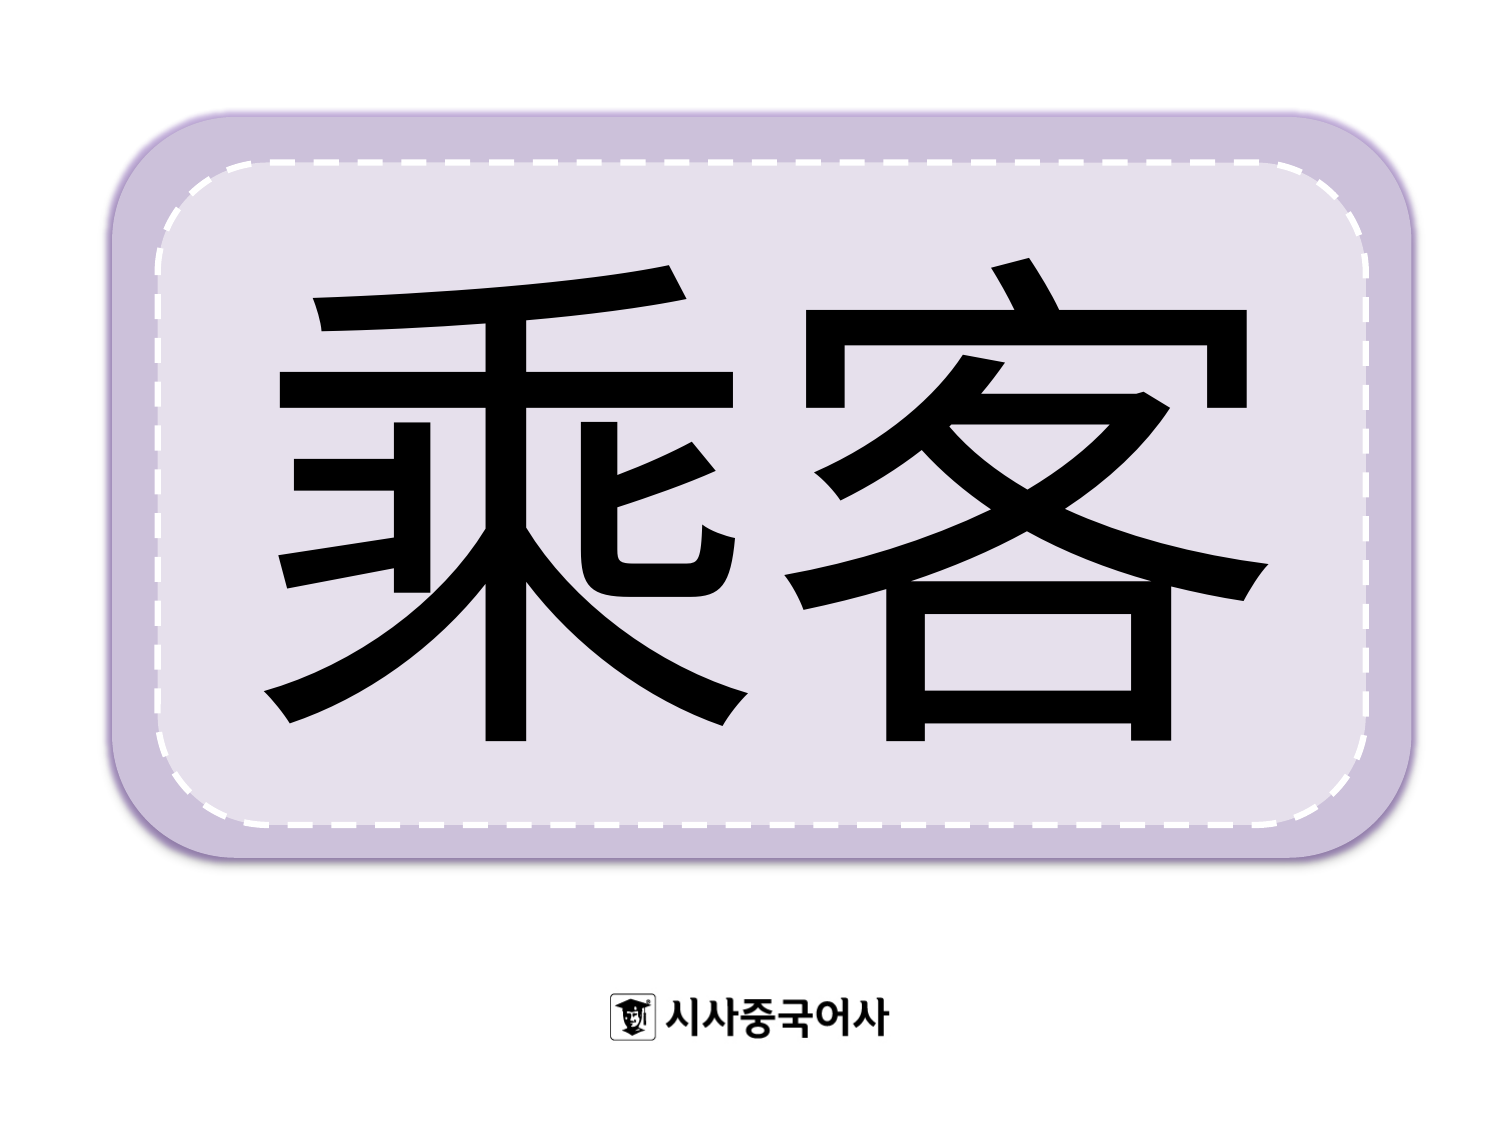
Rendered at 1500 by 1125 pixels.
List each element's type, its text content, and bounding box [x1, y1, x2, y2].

picture [602, 987, 898, 1047]
text_box 乘客 [162, 160, 1371, 824]
